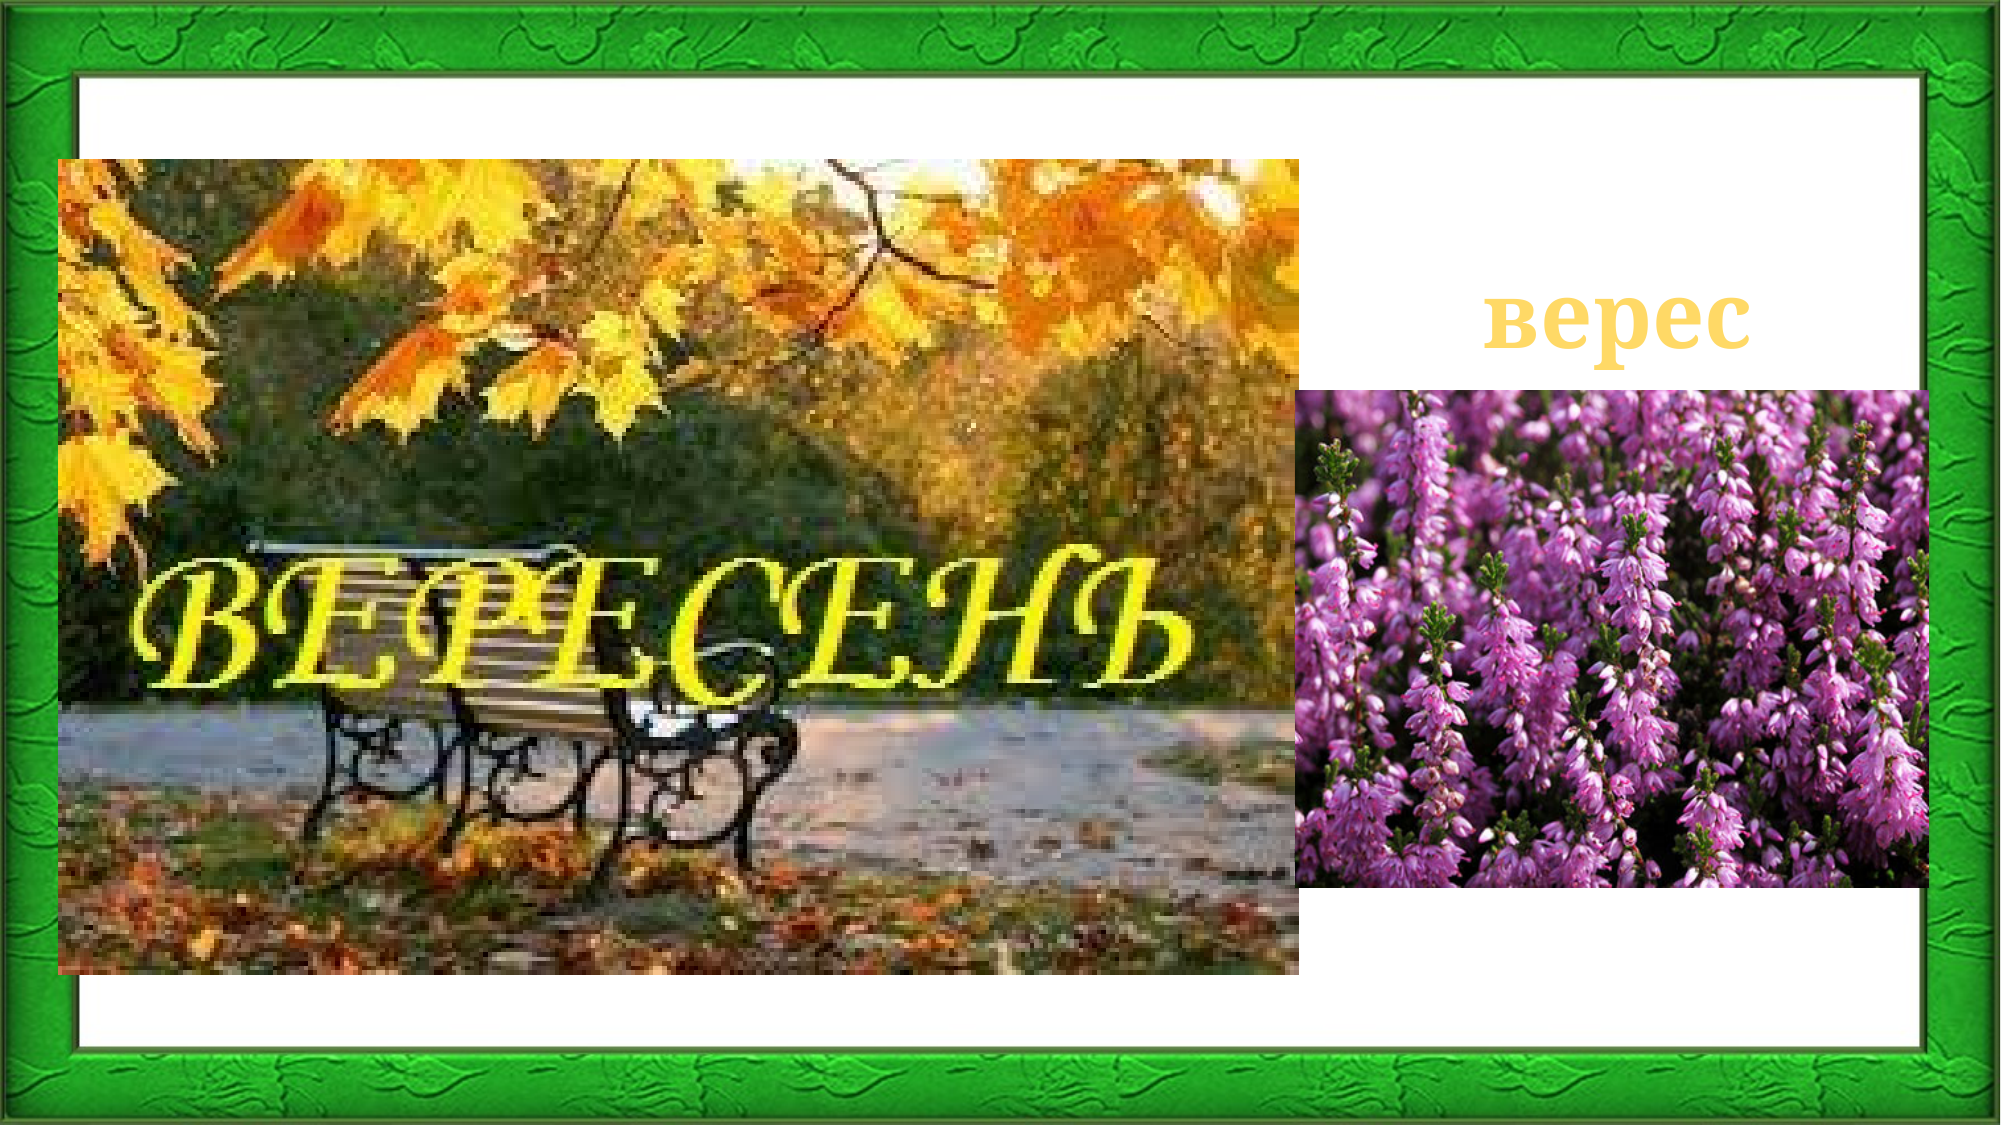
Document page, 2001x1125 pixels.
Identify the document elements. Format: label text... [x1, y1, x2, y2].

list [58, 159, 1299, 975]
picture [0, 0, 2001, 1125]
title О вер верес [1299, 222, 1933, 415]
